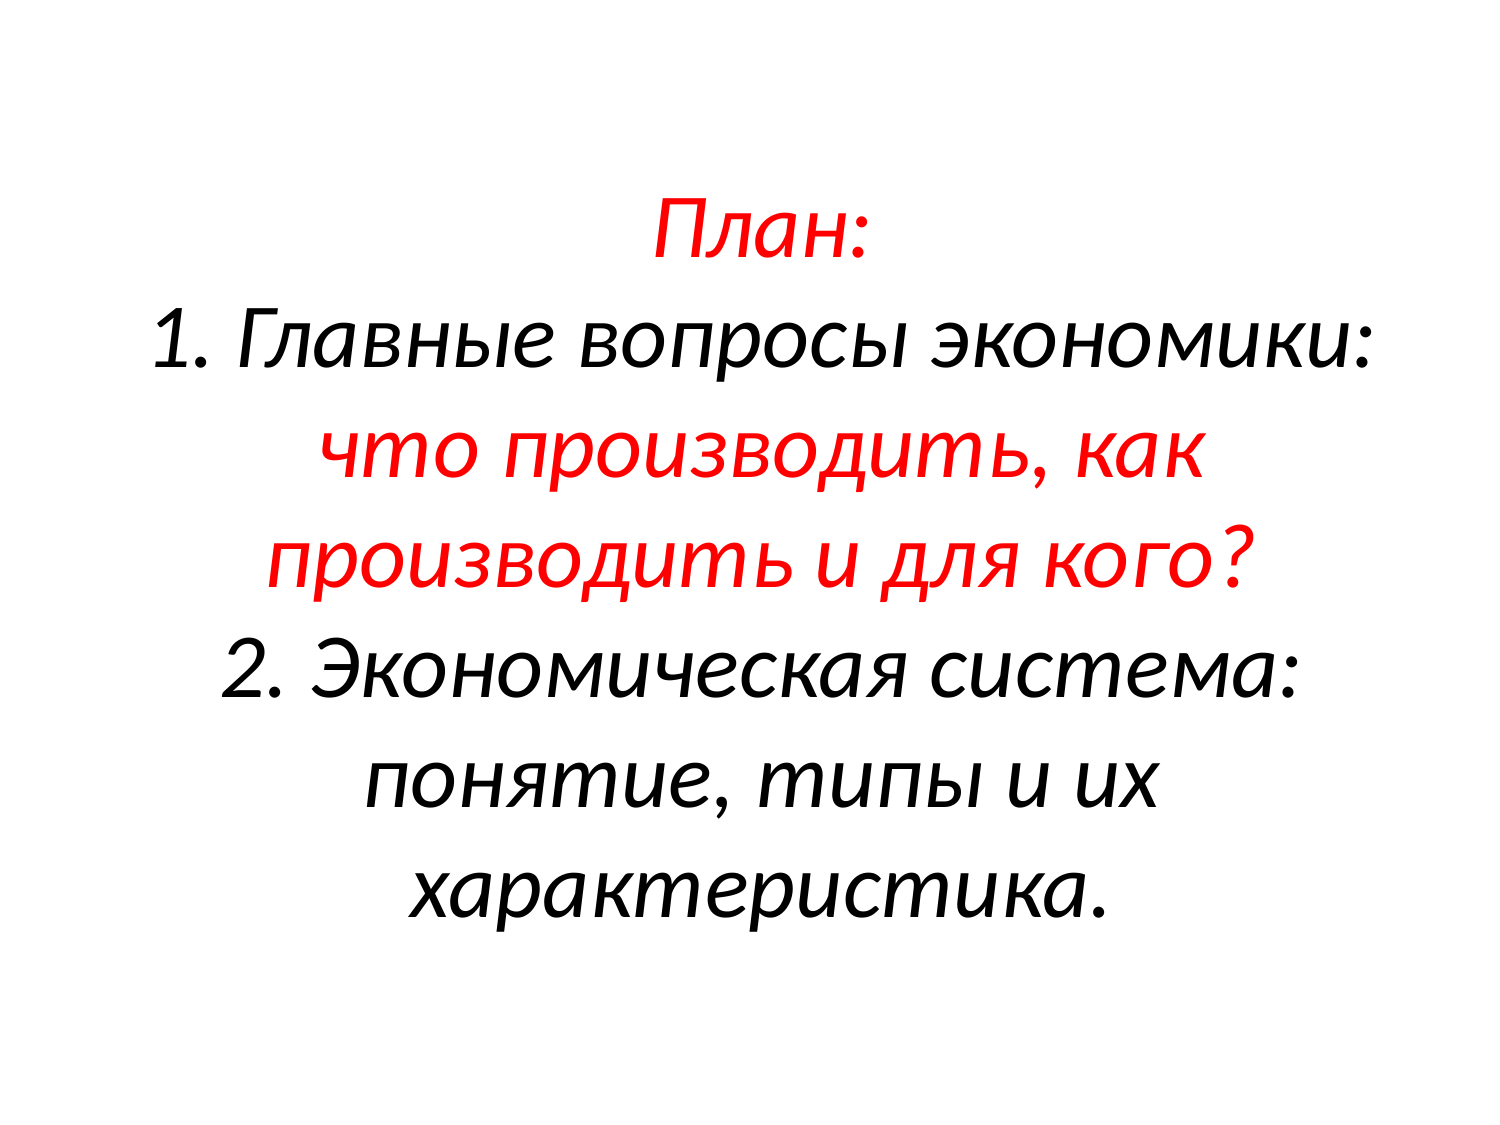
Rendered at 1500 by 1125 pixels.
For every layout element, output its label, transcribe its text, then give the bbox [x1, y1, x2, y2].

title План: 1. Главные вопросы экономики: что производить, как производить и для кого? 2. Экономическая система: понятие, типы и их характеристика. [41, 19, 1483, 1083]
